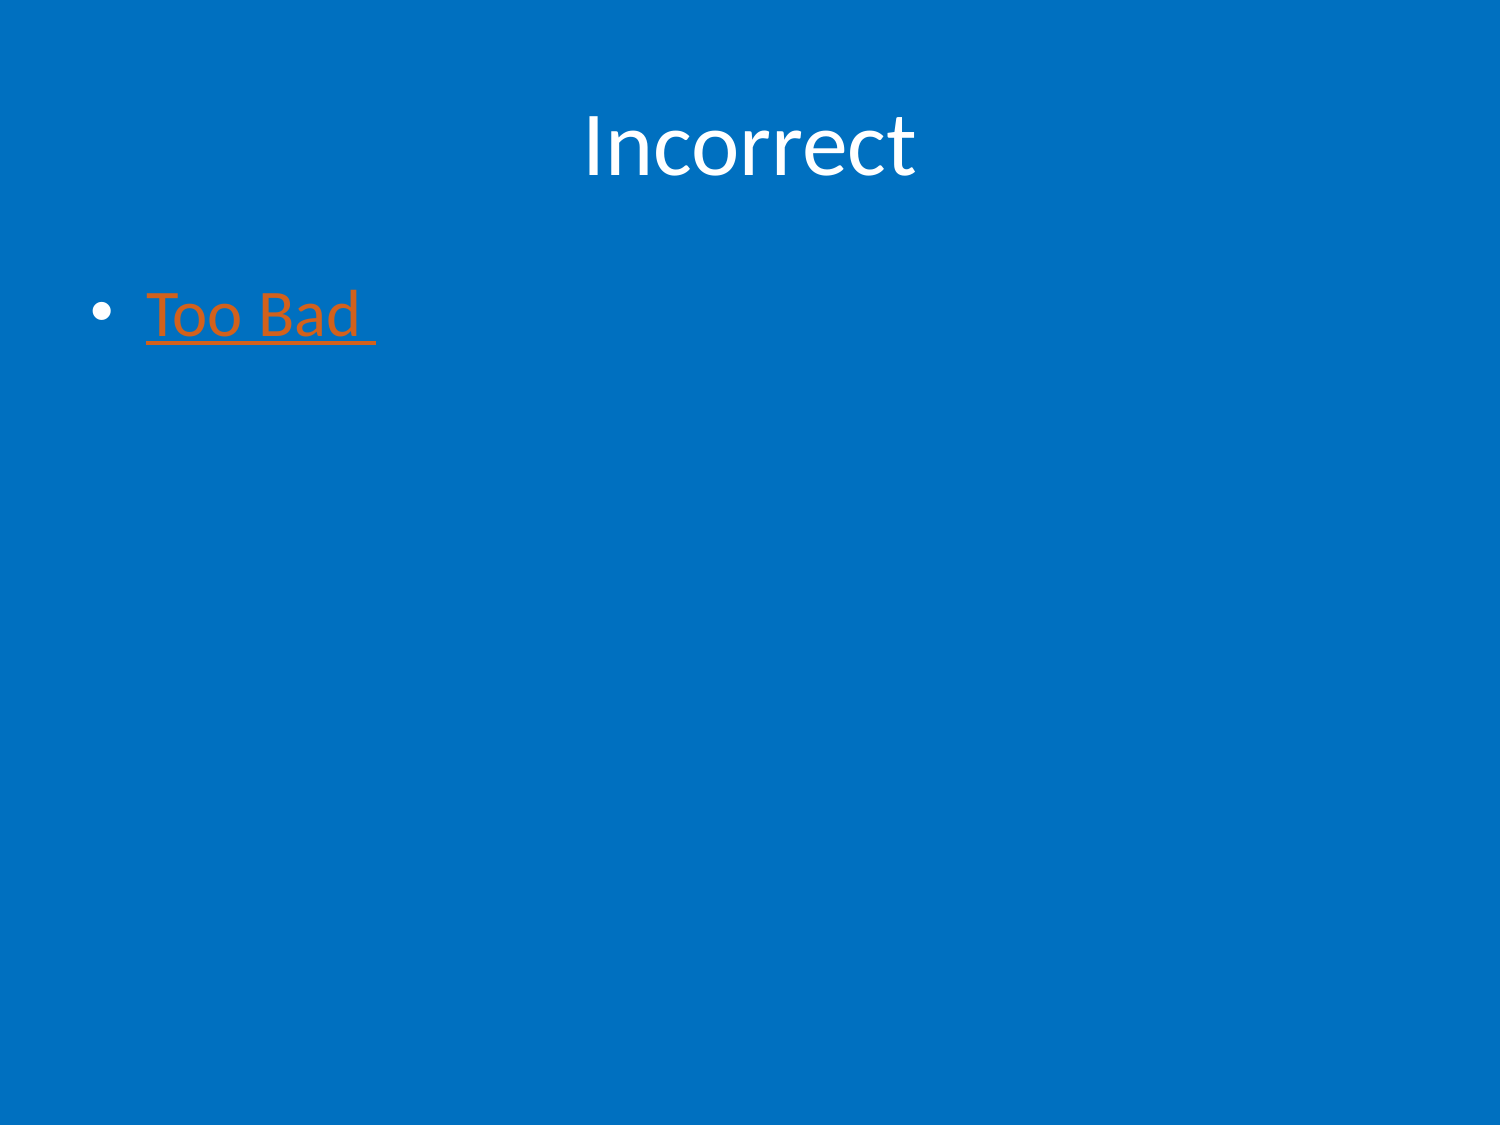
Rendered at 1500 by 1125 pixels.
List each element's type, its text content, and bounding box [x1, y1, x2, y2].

title Incorrect [75, 45, 1425, 233]
list Too Bad [75, 262, 1425, 1005]
